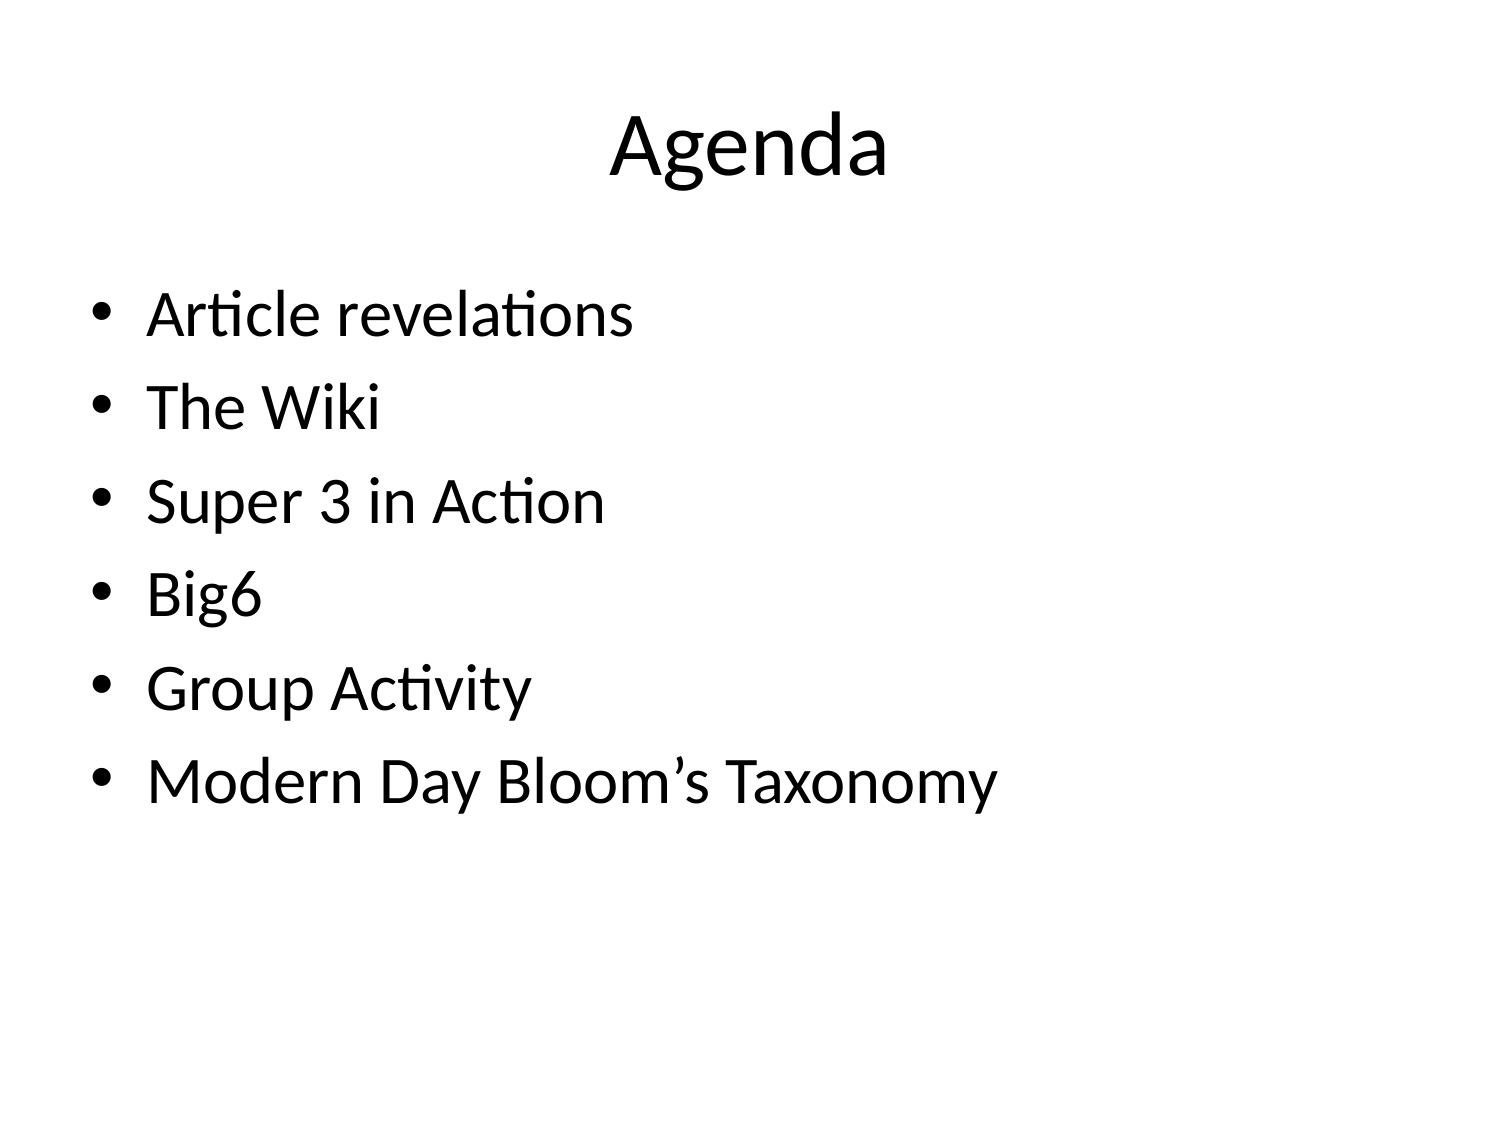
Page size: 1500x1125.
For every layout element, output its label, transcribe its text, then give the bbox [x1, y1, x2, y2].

list Article revelations The Wiki Super 3 in Action Big6 Group Activity Modern Day Bloom’s Taxonomy [75, 262, 1425, 1005]
title Agenda [75, 45, 1425, 233]
